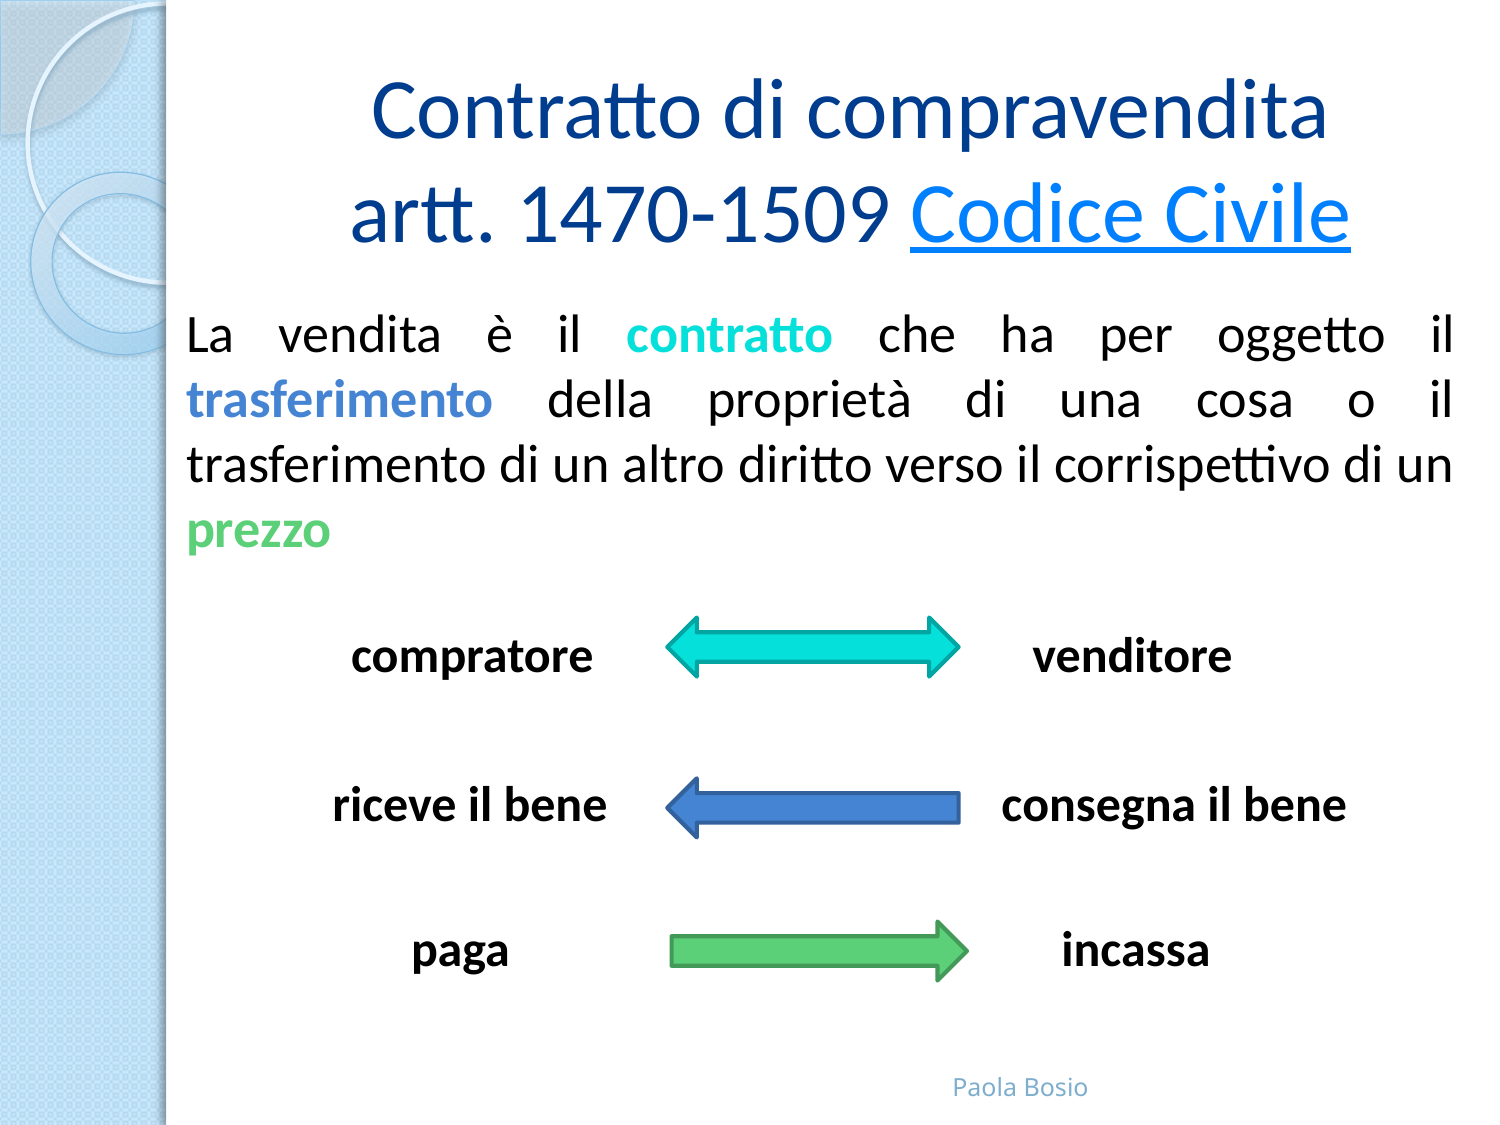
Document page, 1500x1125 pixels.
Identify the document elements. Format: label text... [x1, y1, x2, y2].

text_box [665, 776, 961, 840]
title Contratto di compravendita artt. 1470-1509 Codice Civile [235, 45, 1466, 268]
text_box [665, 615, 961, 679]
footer Paola Bosio [937, 1034, 1413, 1113]
list La vendita è il contratto che ha per oggetto il trasferimento della proprietà di una cosa o il trasferimento di un altro diritto verso il corrispettivo di un prezzo compratore venditore riceve il bene consegna il bene paga incassa [171, 290, 1471, 1059]
text_box [669, 919, 970, 983]
